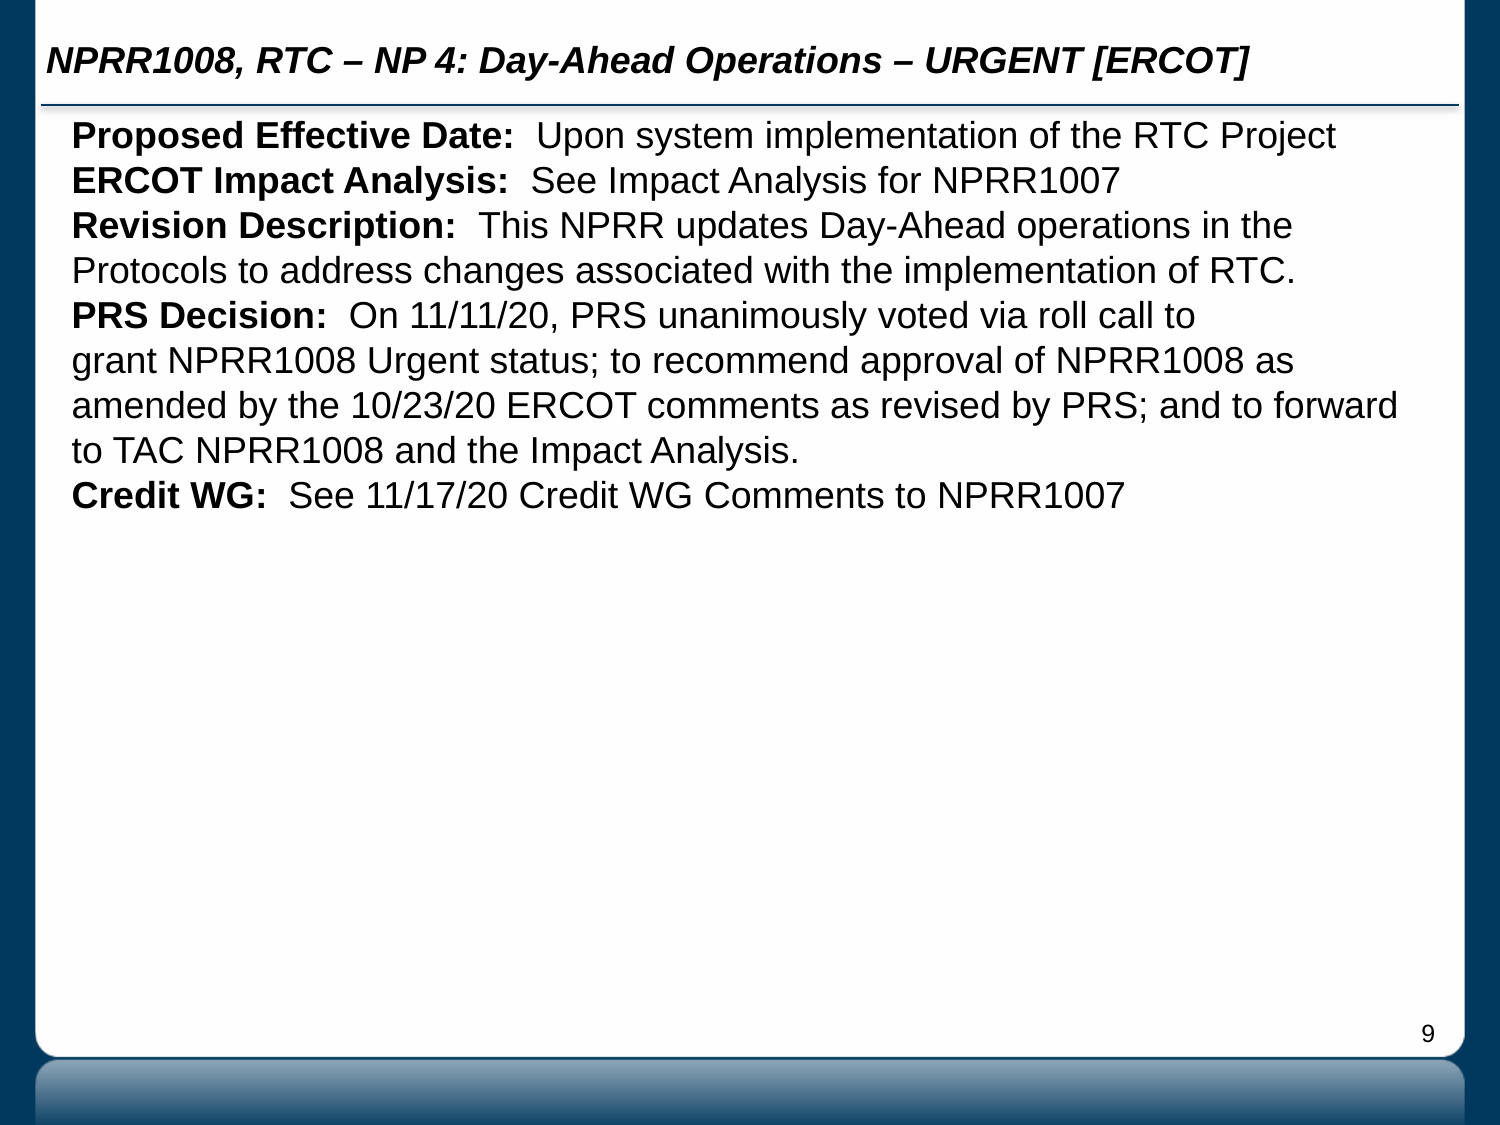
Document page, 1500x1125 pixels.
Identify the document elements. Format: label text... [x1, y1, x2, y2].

picture [35, 0, 1465, 1125]
text_box Proposed Effective Date: Upon system implementation of the RTC Project ERCOT Impact Analysis: See Impact Analysis for NPRR1007 Revision Description: This NPRR updates Day-Ahead operations in the Protocols to address changes associated with the implementation of RTC. PRS Decision: On 11/11/20, PRS unanimously voted via roll call to grant NPRR1008 Urgent status; to recommend approval of NPRR1008 as amended by the 10/23/20 ERCOT comments as revised by PRS; and to forward to TAC NPRR1008 and the Impact Analysis. Credit WG: See 11/17/20 Credit WG Comments to NPRR1007 [56, 103, 1448, 569]
title NPRR1008, RTC – NP 4: Day-Ahead Operations – URGENT [ERCOT] [31, 20, 1464, 97]
